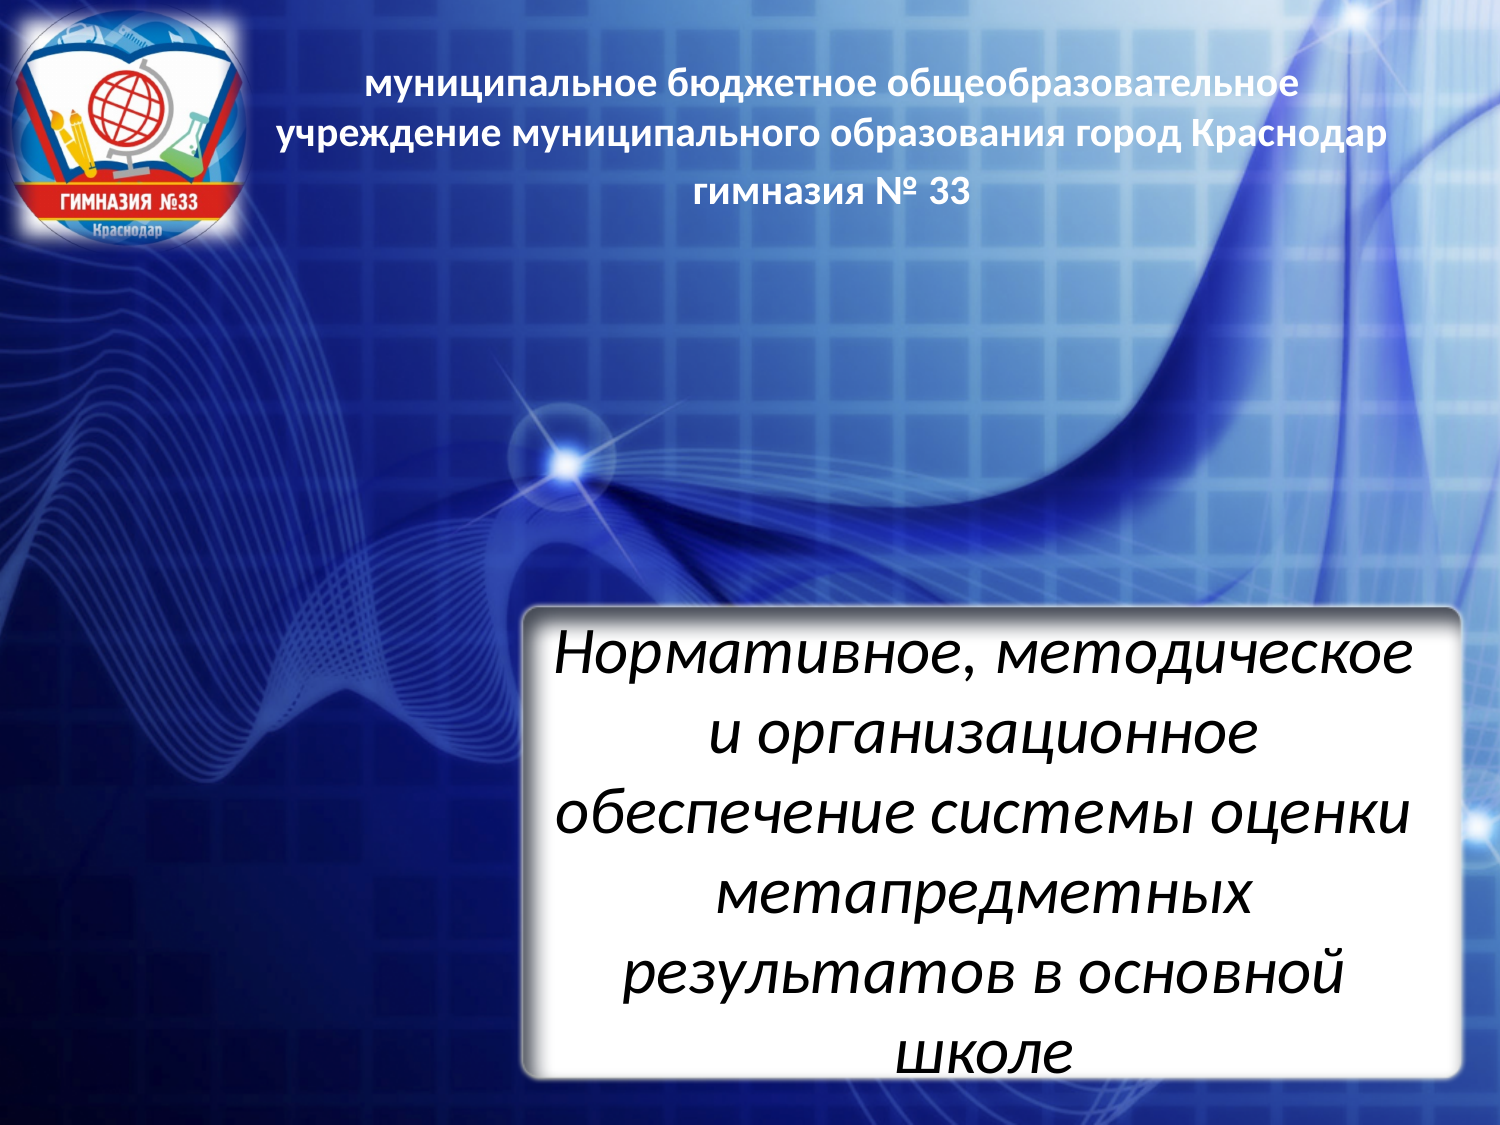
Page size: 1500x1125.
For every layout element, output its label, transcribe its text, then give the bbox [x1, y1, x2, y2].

title Нормативное, методическое и организационное обеспечение системы оценки метапредметных результатов в основной школе [515, 726, 1454, 968]
subtitle муниципальное бюджетное общеобразовательное учреждение муниципального образования город Краснодар гимназия № 33 [260, 46, 1419, 259]
picture [0, 0, 1500, 1125]
